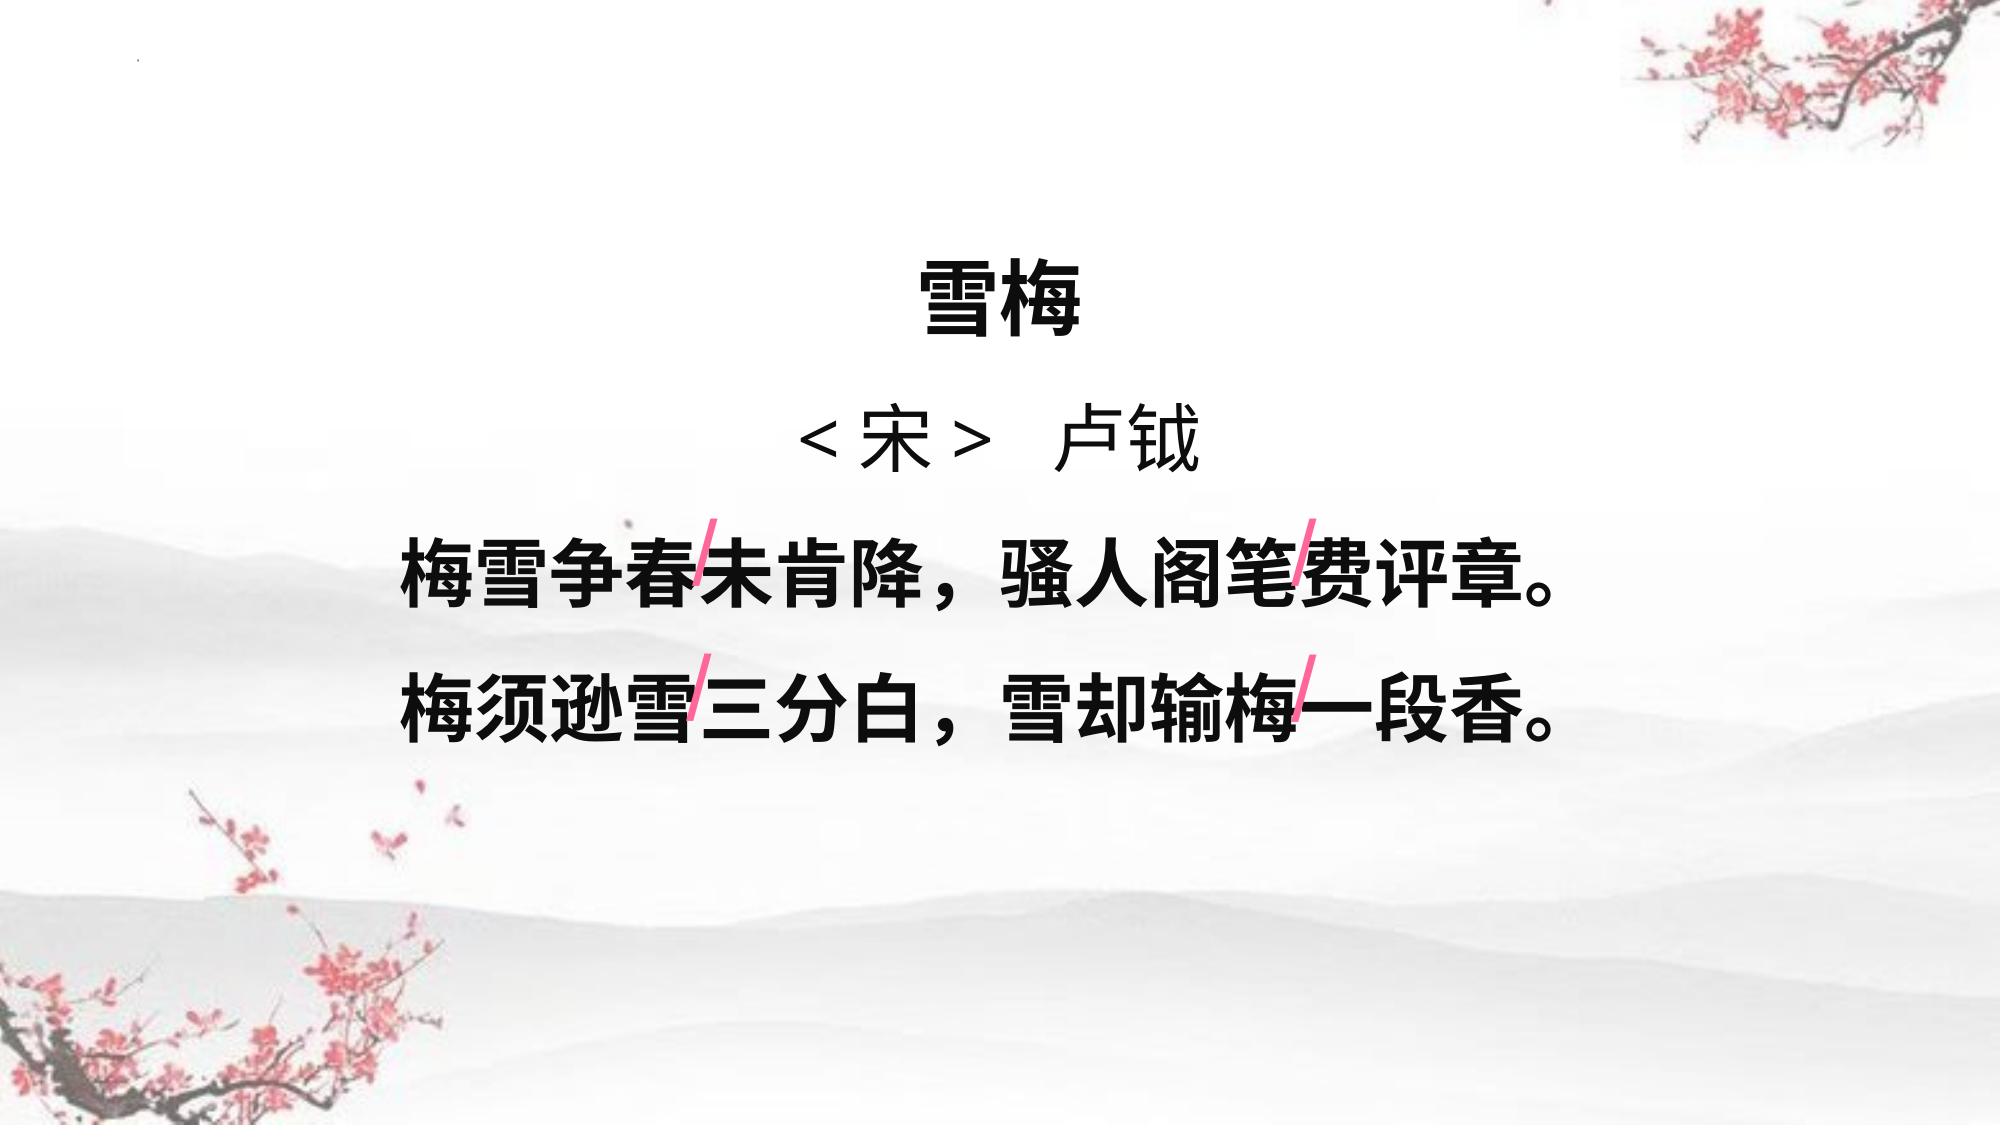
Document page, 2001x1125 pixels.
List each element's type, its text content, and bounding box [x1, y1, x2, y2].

text_box / [1276, 486, 1353, 612]
text_box / [671, 621, 749, 746]
text_box 雪梅 <宋> 卢钺 梅雪争春未肯降，骚人阁笔费评章。 梅须逊雪三分白，雪却输梅一段香。 [320, 188, 1680, 759]
text_box / [1276, 622, 1353, 748]
text_box / [678, 486, 755, 612]
